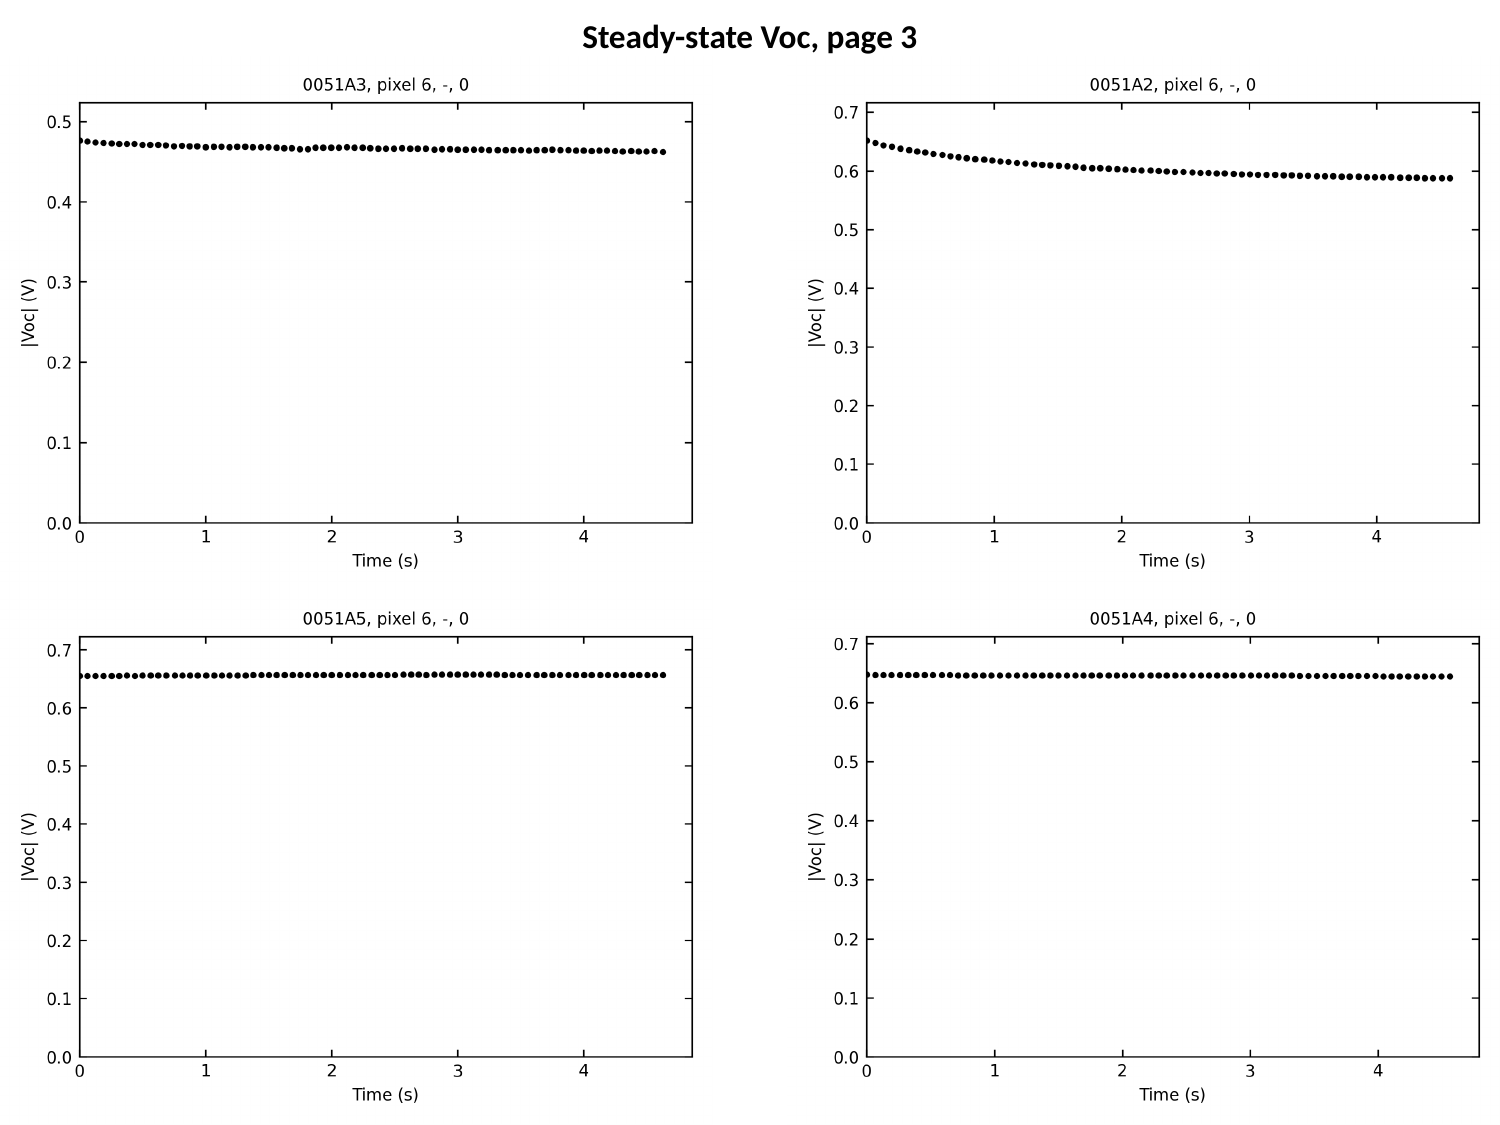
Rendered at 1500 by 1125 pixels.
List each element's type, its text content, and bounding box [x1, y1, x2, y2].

picture [0, 56, 713, 1125]
title Steady-state Voc, page 3 [0, 0, 1500, 75]
picture [787, 56, 1500, 1125]
